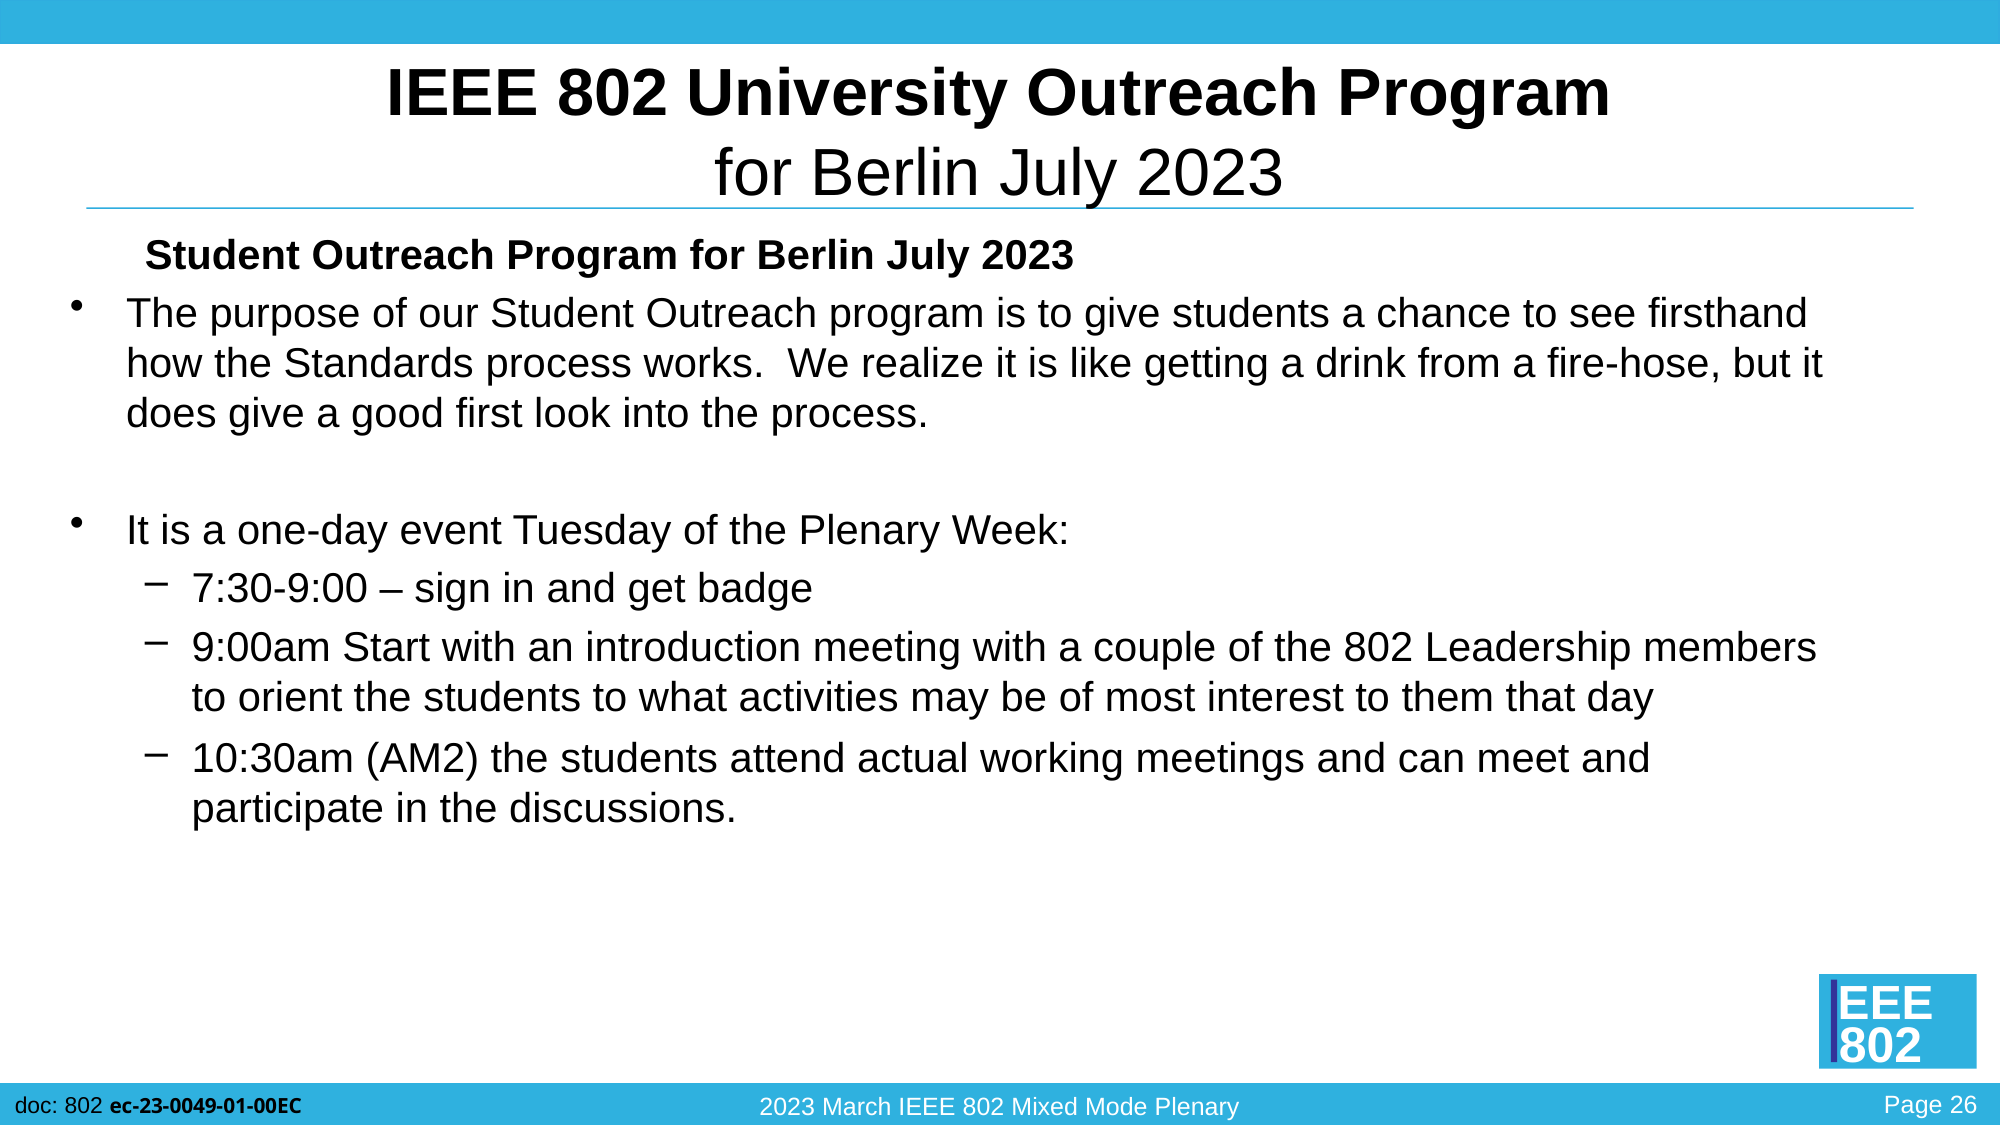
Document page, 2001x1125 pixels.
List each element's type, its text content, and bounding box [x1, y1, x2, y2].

list Student Outreach Program for Berlin July 2023 The purpose of our Student Outreach program is to give students a chance to see firsthand how the Standards process works. We realize it is like getting a drink from a fire-hose, but it does give a good first look into the process. It is a one-day event Tuesday of the Plenary Week: 7:30-9:00 – sign in and get badge 9:00am Start with an introduction meeting with a couple of the 802 Leadership members to orient the students to what activities may be of most interest to them that day 10:30am (AM2) the students attend actual working meetings and can meet and participate in the discussions. [54, 220, 1855, 1059]
title IEEE 802 University Outreach Program for Berlin July 2023 [99, 37, 1900, 220]
